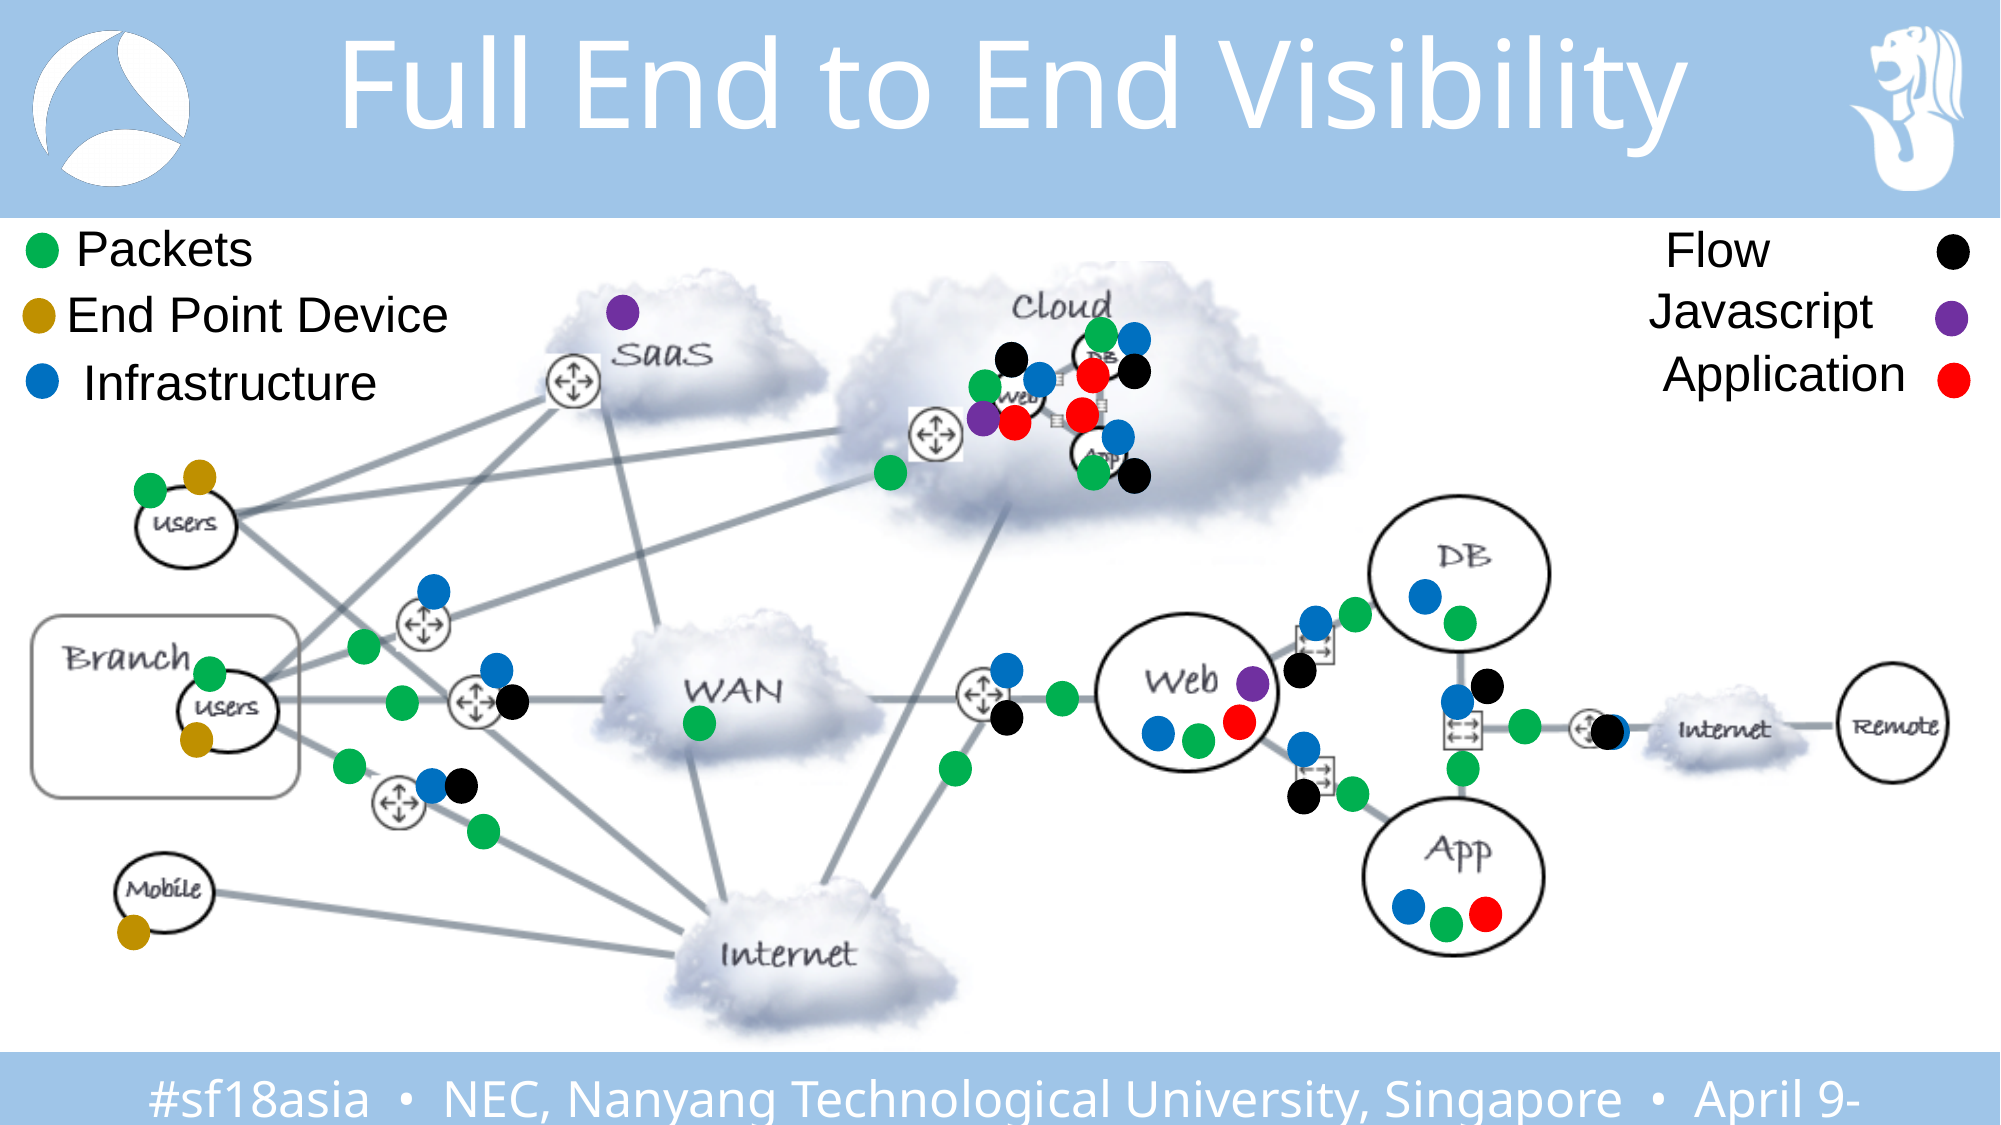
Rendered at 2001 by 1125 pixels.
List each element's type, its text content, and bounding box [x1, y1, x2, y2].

text_box [23, 230, 61, 258]
picture [17, 261, 1972, 1051]
picture [32, 155, 190, 187]
text_box [1934, 232, 1972, 258]
text_box Packets [61, 209, 269, 258]
title Full End to End Visibility [31, 24, 1994, 155]
text_box Flow [1650, 210, 1785, 258]
picture [1849, 155, 1964, 191]
